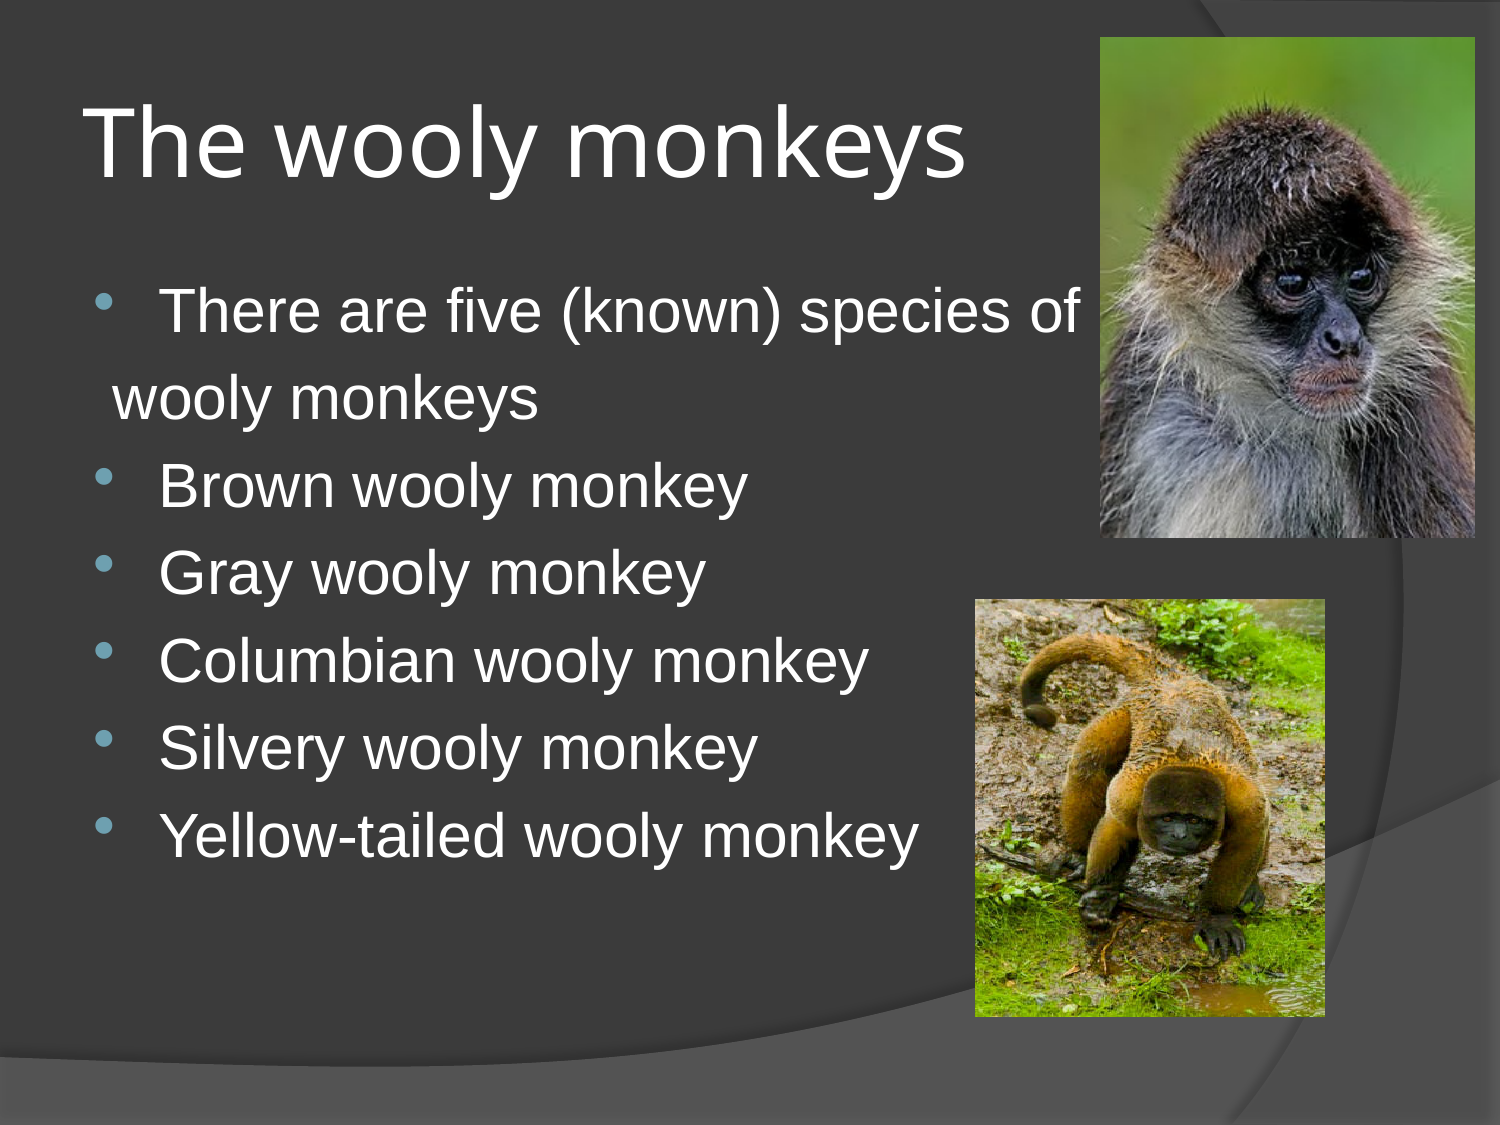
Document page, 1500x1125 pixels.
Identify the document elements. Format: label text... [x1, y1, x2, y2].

picture [974, 599, 1326, 1017]
list There are five (known) species of wooly monkeys Brown wooly monkey Gray wooly monkey Columbian wooly monkey Silvery wooly monkey Yellow-tailed wooly monkey [75, 262, 1300, 1005]
title The wooly monkeys [75, 45, 1090, 233]
picture [1099, 37, 1476, 538]
